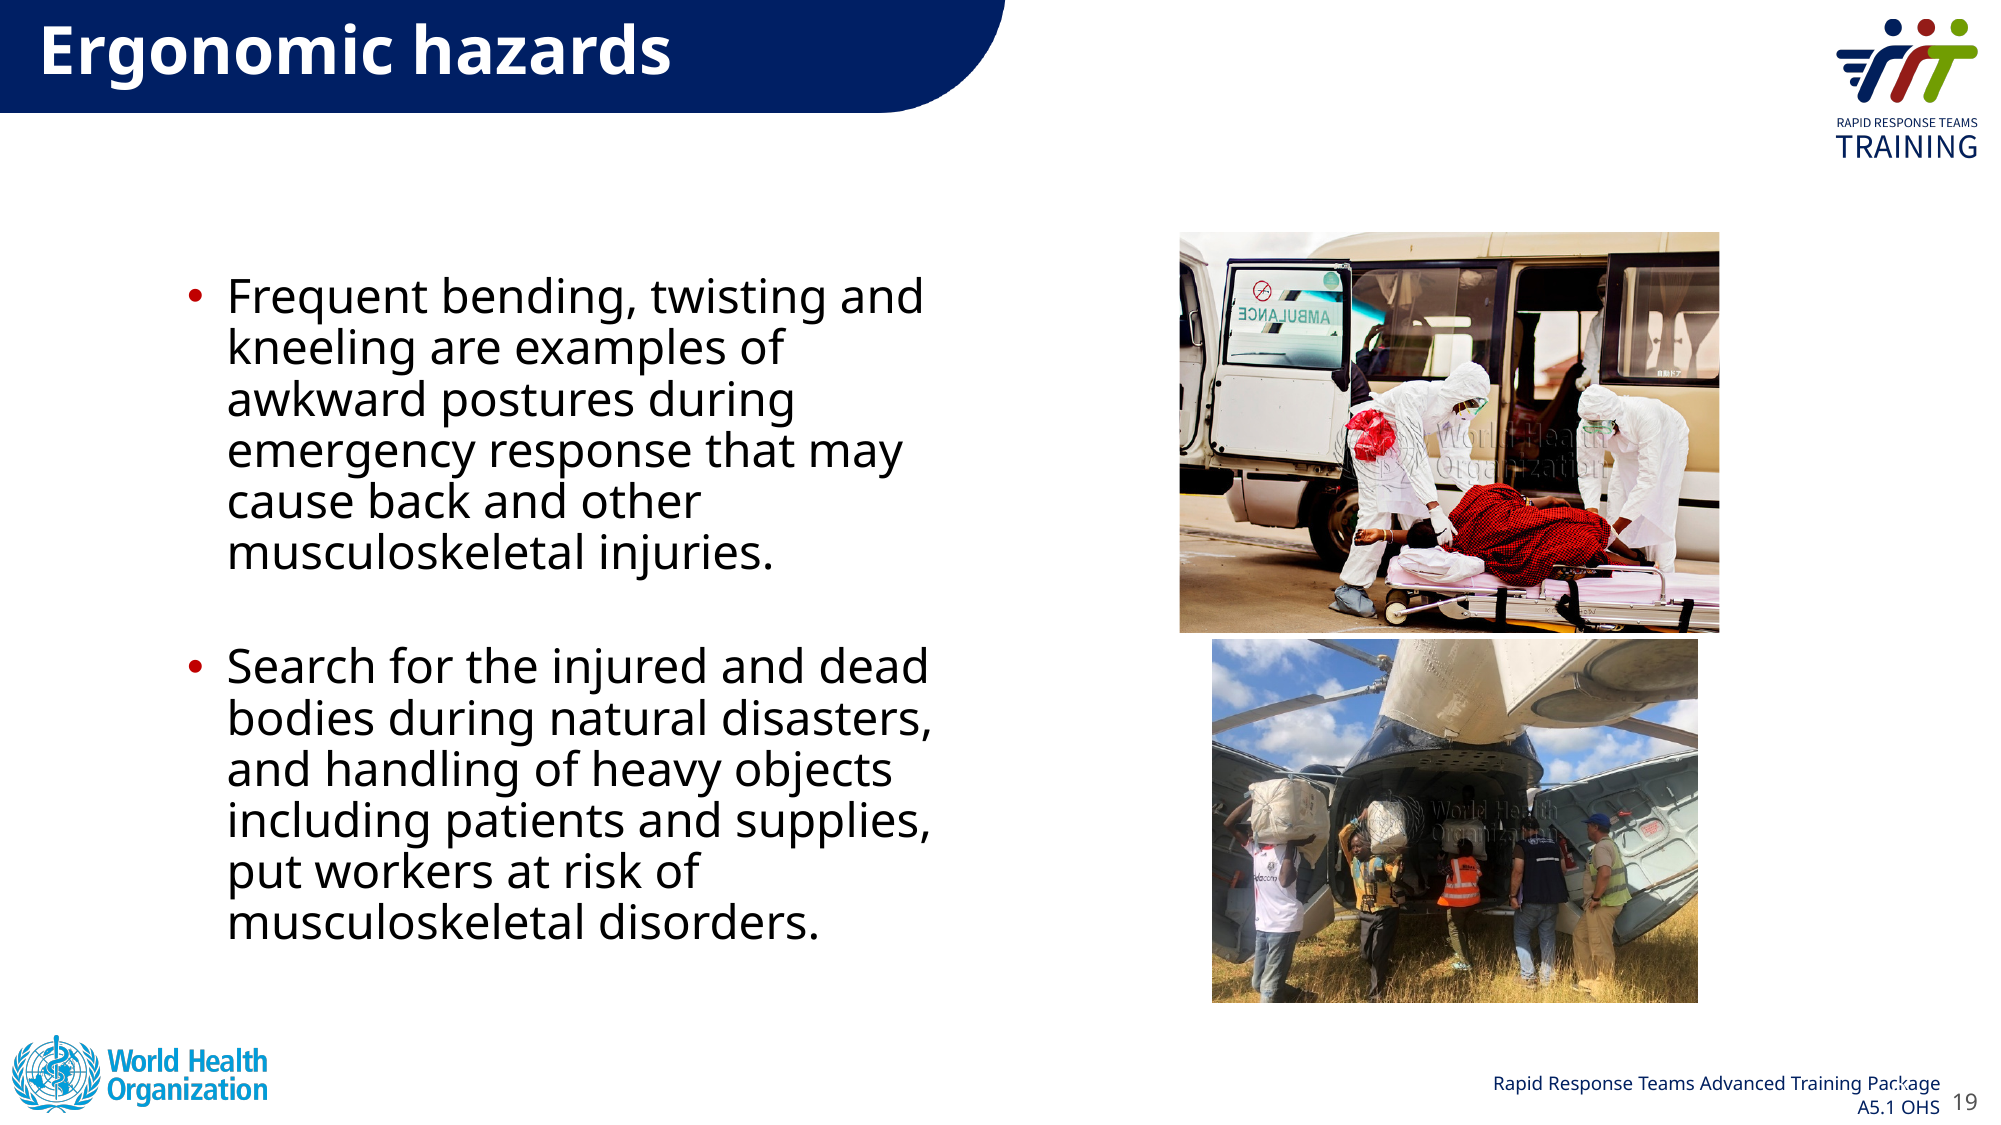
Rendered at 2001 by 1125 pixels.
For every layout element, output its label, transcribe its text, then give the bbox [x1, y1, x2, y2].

list Frequent bending, twisting and kneeling are examples of awkward postures during emergency response that may cause back and other musculoskeletal injuries. Search for the injured and dead bodies during natural disasters, and handling of heavy objects including patients and supplies, put workers at risk of musculoskeletal disorders. [178, 201, 1001, 967]
picture [12, 1083, 48, 1113]
slide_number 19 [1882, 1037, 1930, 1092]
picture [12, 1035, 267, 1113]
title Ergonomic hazards [30, 0, 941, 107]
picture [1835, 19, 1978, 167]
picture [58, 1050, 64, 1058]
picture [1179, 232, 1720, 633]
picture [1212, 639, 1698, 1004]
picture [0, 0, 1006, 113]
